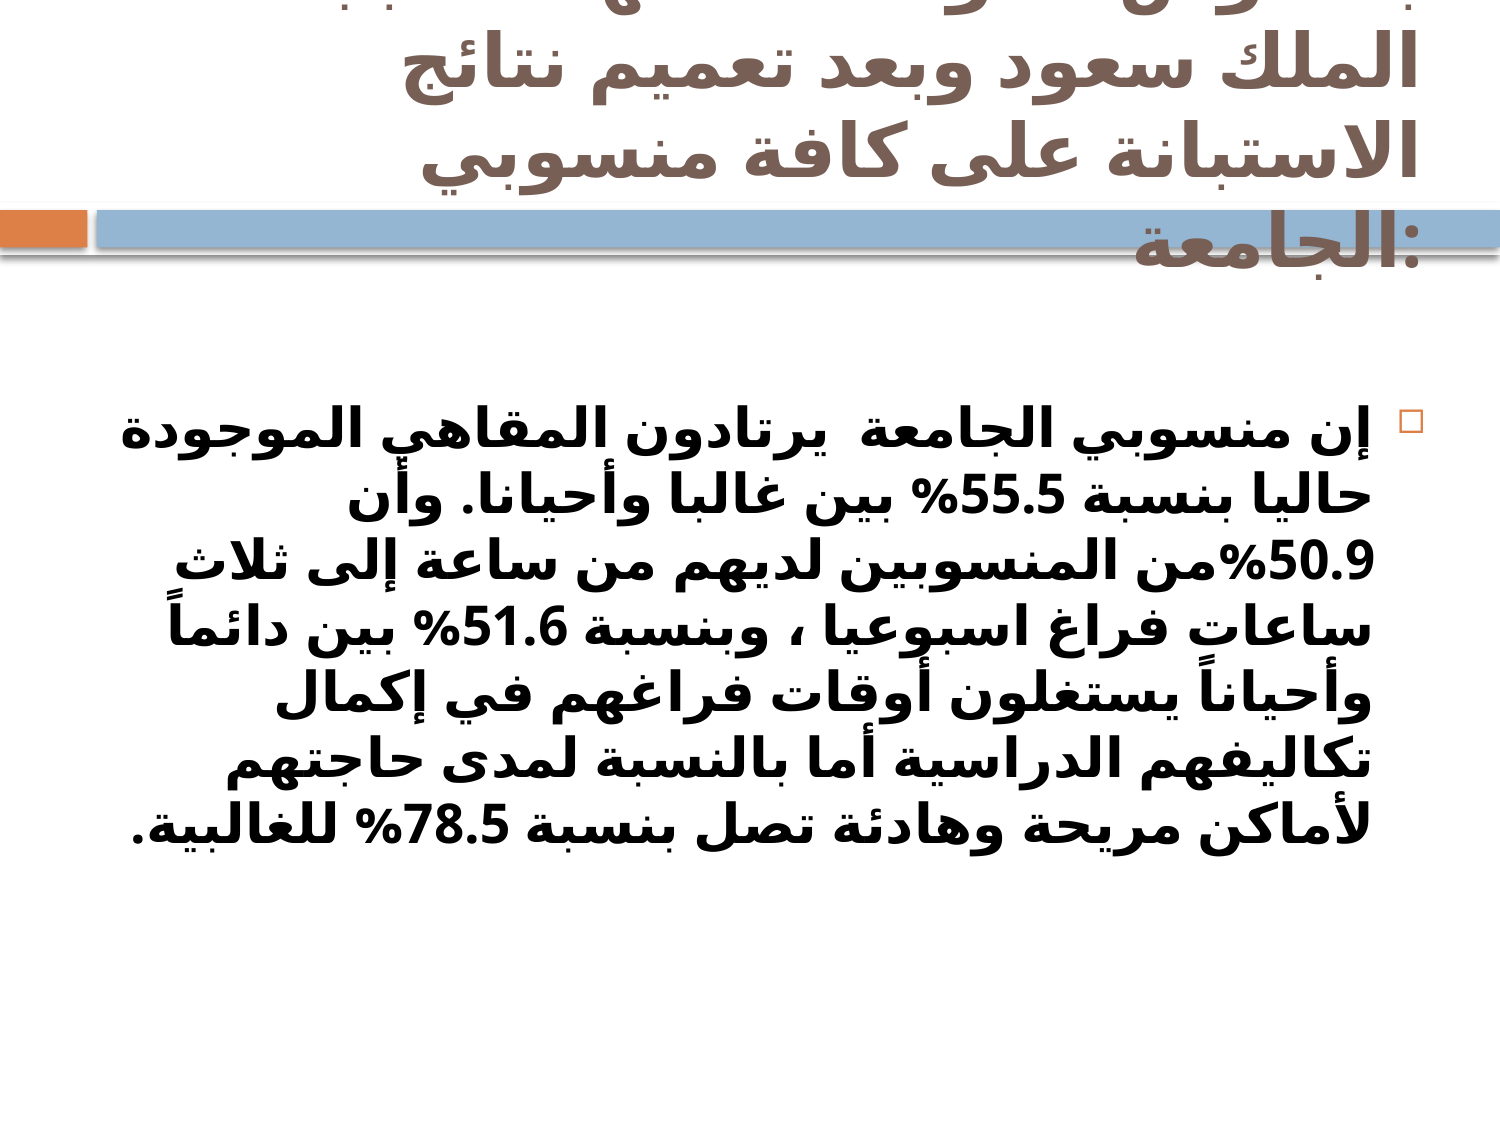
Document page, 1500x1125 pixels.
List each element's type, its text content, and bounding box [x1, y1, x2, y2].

list إن منسوبي الجامعة يرتادون المقاهي الموجودة حاليا بنسبة 55.5% بين غالبا وأحيانا. وأن 50.9%من المنسوبين لديهم من ساعة إلى ثلاث ساعات فراغ اسبوعيا ، وبنسبة 51.6% بين دائماً وأحياناً يستغلون أوقات فراغهم في إكمال تكاليفهم الدراسية أما بالنسبة لمدى حاجتهم لأماكن مريحة وهادئة تصل بنسبة 78.5% للغالبية. [100, 385, 1438, 922]
title بخصوص سلوك المستهلكات بجامعة الملك سعود وبعد تعميم نتائج الاستبانة على كافة منسوبي الجامعة: [100, 66, 1438, 229]
